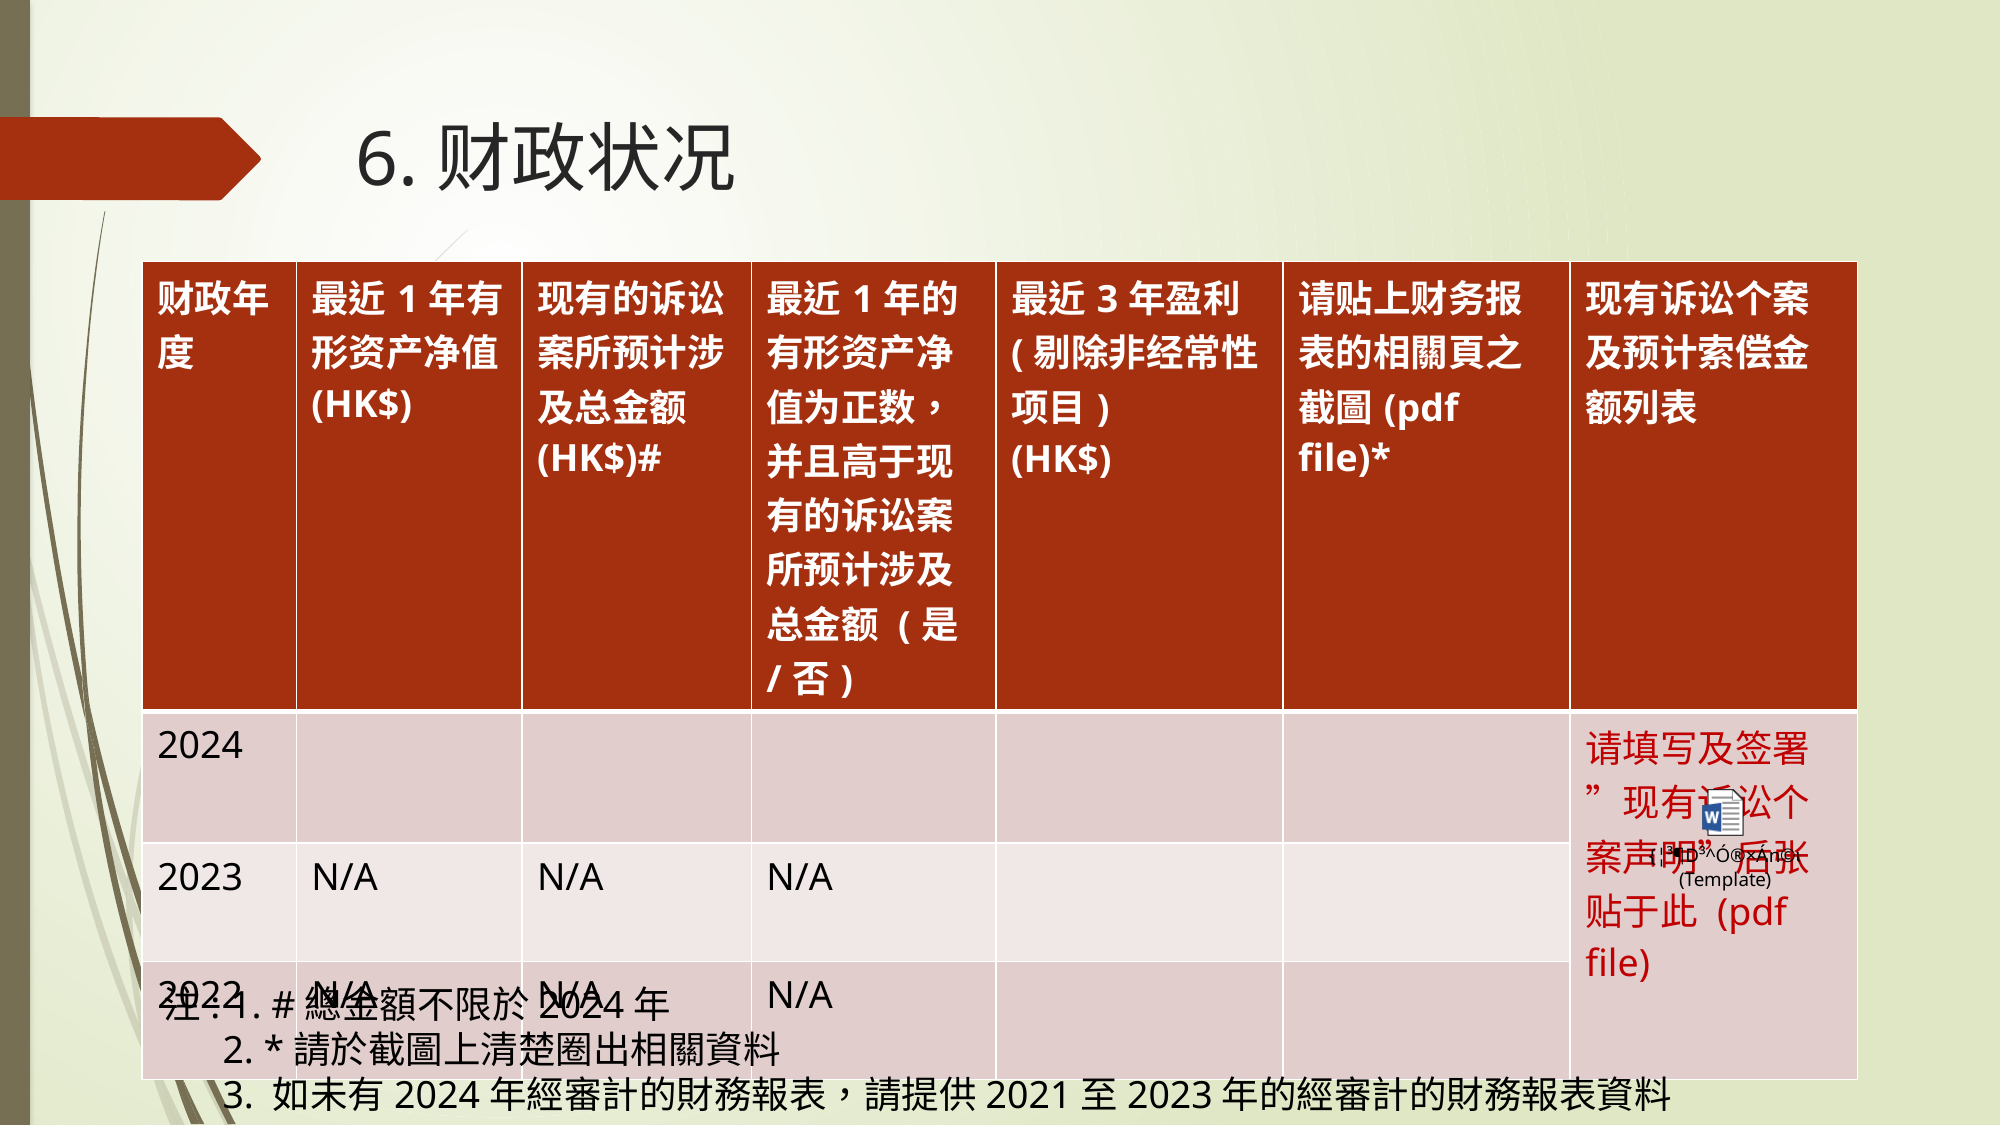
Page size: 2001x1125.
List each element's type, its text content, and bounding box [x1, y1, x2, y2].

table_cell 2022 [143, 962, 296, 1079]
table_cell [1284, 844, 1569, 961]
table_cell [297, 714, 521, 842]
table_header 现有诉讼个案及预计索偿金额列表 [1571, 262, 1857, 709]
table_cell [997, 844, 1282, 961]
table_cell N/A [523, 844, 751, 961]
text_box 注: 1. #總金額不限於2024年 2. *請於截圖上清楚圈出相關資料 3. 如未有2024年經審計的財務報表，請提供2021至2023年的經審計的財務報表資料 [149, 973, 1687, 1124]
table_cell N/A [297, 844, 521, 961]
table_cell [752, 714, 995, 842]
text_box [1649, 787, 1801, 915]
table_cell N/A [752, 844, 995, 961]
table_cell 请填写及签署”现有诉讼个案声明”后张贴于此 (pdf file) [1571, 714, 1857, 1079]
table_header 现有的诉讼案所预计涉及总金额 (HK$)# [523, 262, 751, 709]
table_header 最近1年的有形资产净值为正数，并且高于现有的诉讼案所预计涉及总金额 (是/否) [752, 262, 995, 709]
table_header 财政年度 [143, 262, 296, 709]
table_cell [997, 714, 1282, 842]
table_cell N/A [523, 962, 751, 973]
table_cell 2024 [143, 714, 296, 842]
table_header 最近3年盈利 (剔除非经常性项目) (HK$) [997, 262, 1282, 709]
table_cell [1284, 962, 1569, 973]
table_cell 2023 [143, 844, 296, 961]
table_cell [523, 714, 751, 842]
table_cell N/A [297, 962, 521, 973]
table_cell [997, 962, 1282, 973]
table_cell N/A [752, 962, 995, 973]
title 6.财政状况 [340, 102, 1888, 313]
table_header 最近1年有形资产净值 (HK$) [297, 262, 521, 709]
table_cell [1284, 714, 1569, 842]
table_header 请贴上财务报表的相關頁之截圖(pdf file)* [1284, 262, 1569, 709]
